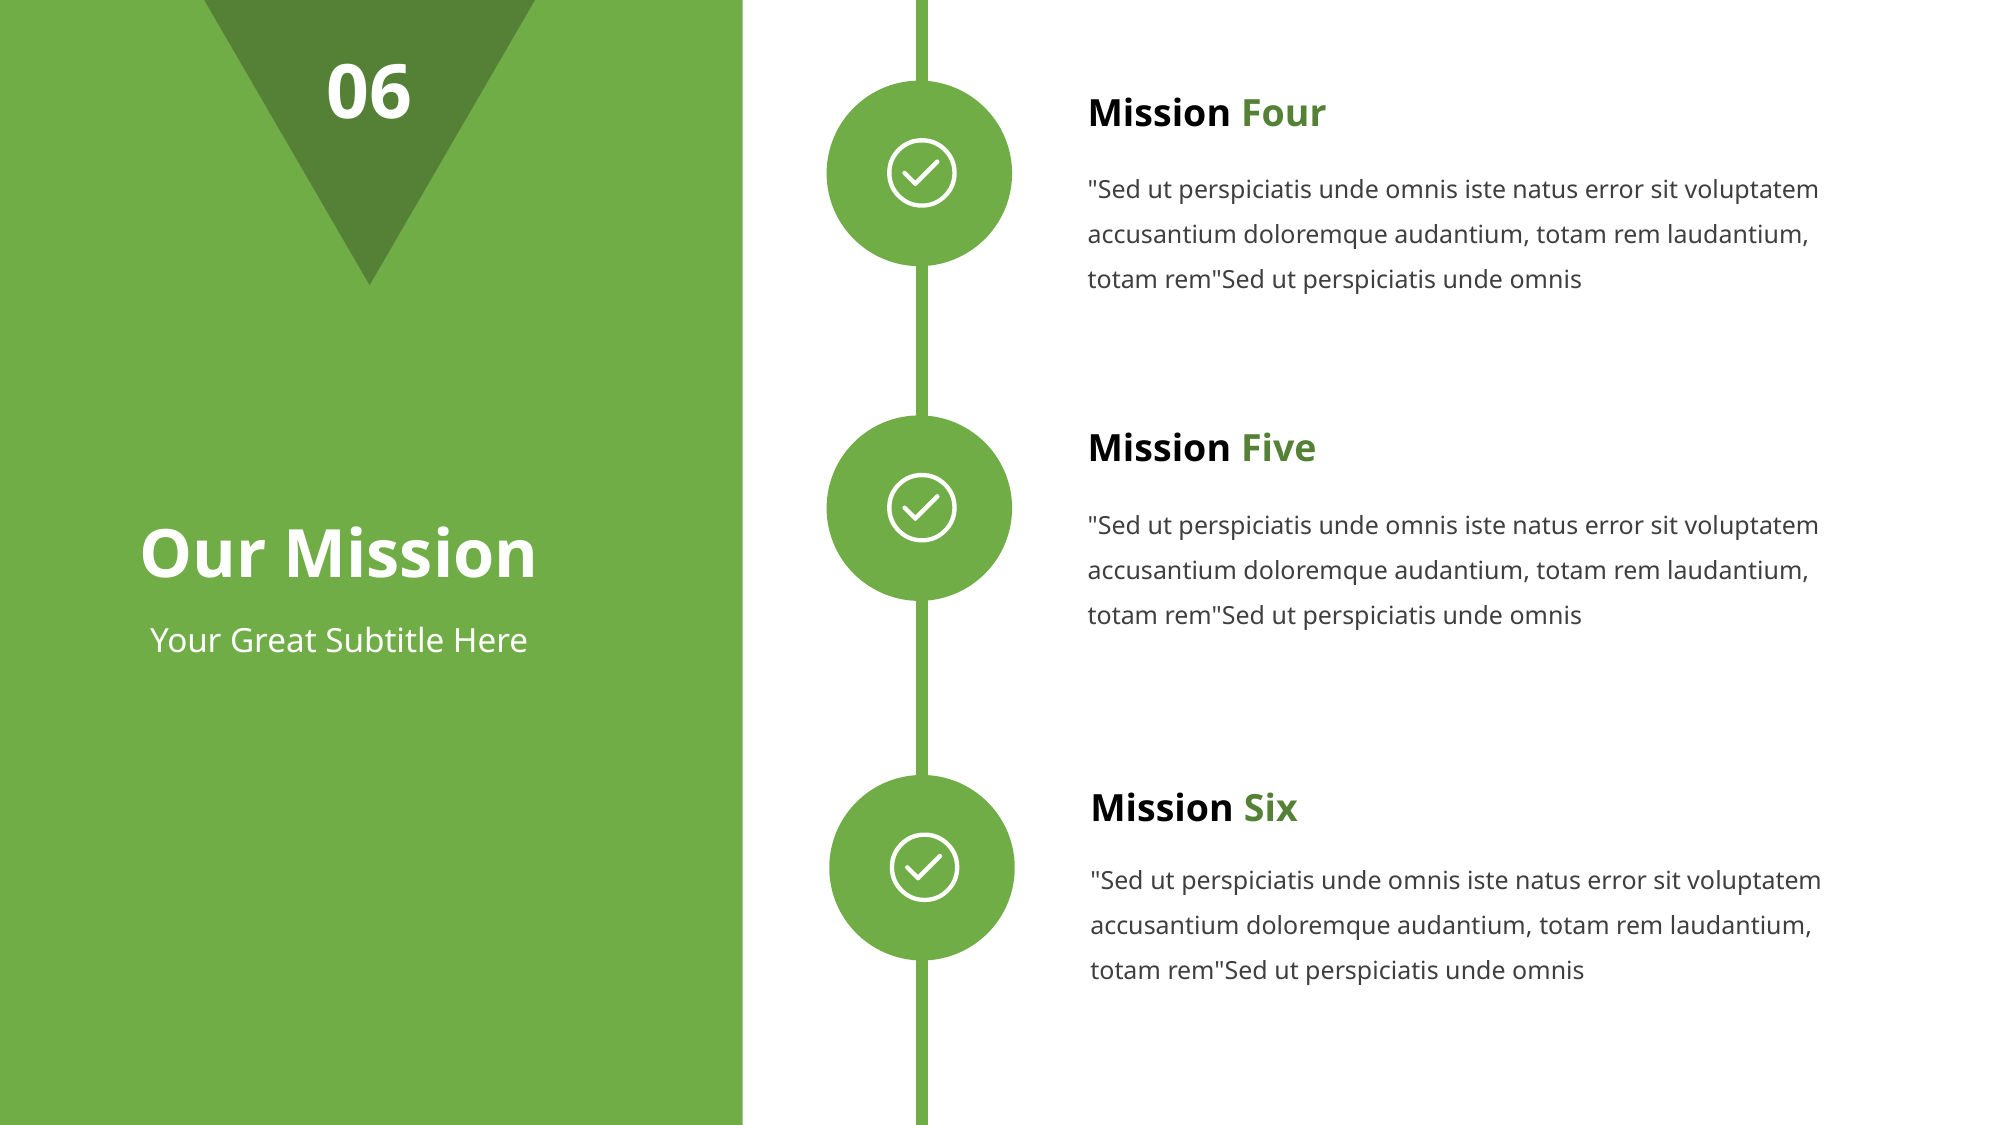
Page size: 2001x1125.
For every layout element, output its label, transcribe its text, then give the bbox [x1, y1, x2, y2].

text_box [829, 775, 917, 961]
text_box [926, 832, 960, 903]
text_box [889, 833, 917, 902]
text_box Mission Six [1075, 776, 1328, 837]
text_box [0, 0, 743, 1125]
text_box [926, 415, 1013, 601]
text_box [926, 473, 957, 543]
text_box [204, 0, 535, 286]
text_box [887, 473, 917, 543]
text_box [826, 415, 917, 601]
text_box Our Mission [124, 503, 573, 600]
text_box [826, 80, 917, 267]
text_box Your Great Subtitle Here [118, 611, 561, 667]
text_box Mission Four [1072, 81, 1357, 143]
text_box "Sed ut perspiciatis unde omnis iste natus error sit voluptatem accusantium doloremque audantium, totam rem laudantium, totam rem"Sed ut perspiciatis unde omnis [1075, 841, 1884, 994]
text_box 06 [288, 36, 451, 143]
text_box [887, 138, 917, 208]
text_box [926, 138, 957, 208]
text_box [926, 80, 1013, 266]
text_box [926, 775, 1015, 961]
text_box "Sed ut perspiciatis unde omnis iste natus error sit voluptatem accusantium doloremque audantium, totam rem laudantium, totam rem"Sed ut perspiciatis unde omnis [1072, 486, 1881, 639]
text_box "Sed ut perspiciatis unde omnis iste natus error sit voluptatem accusantium doloremque audantium, totam rem laudantium, totam rem"Sed ut perspiciatis unde omnis [1072, 151, 1881, 303]
text_box Mission Five [1072, 416, 1350, 478]
